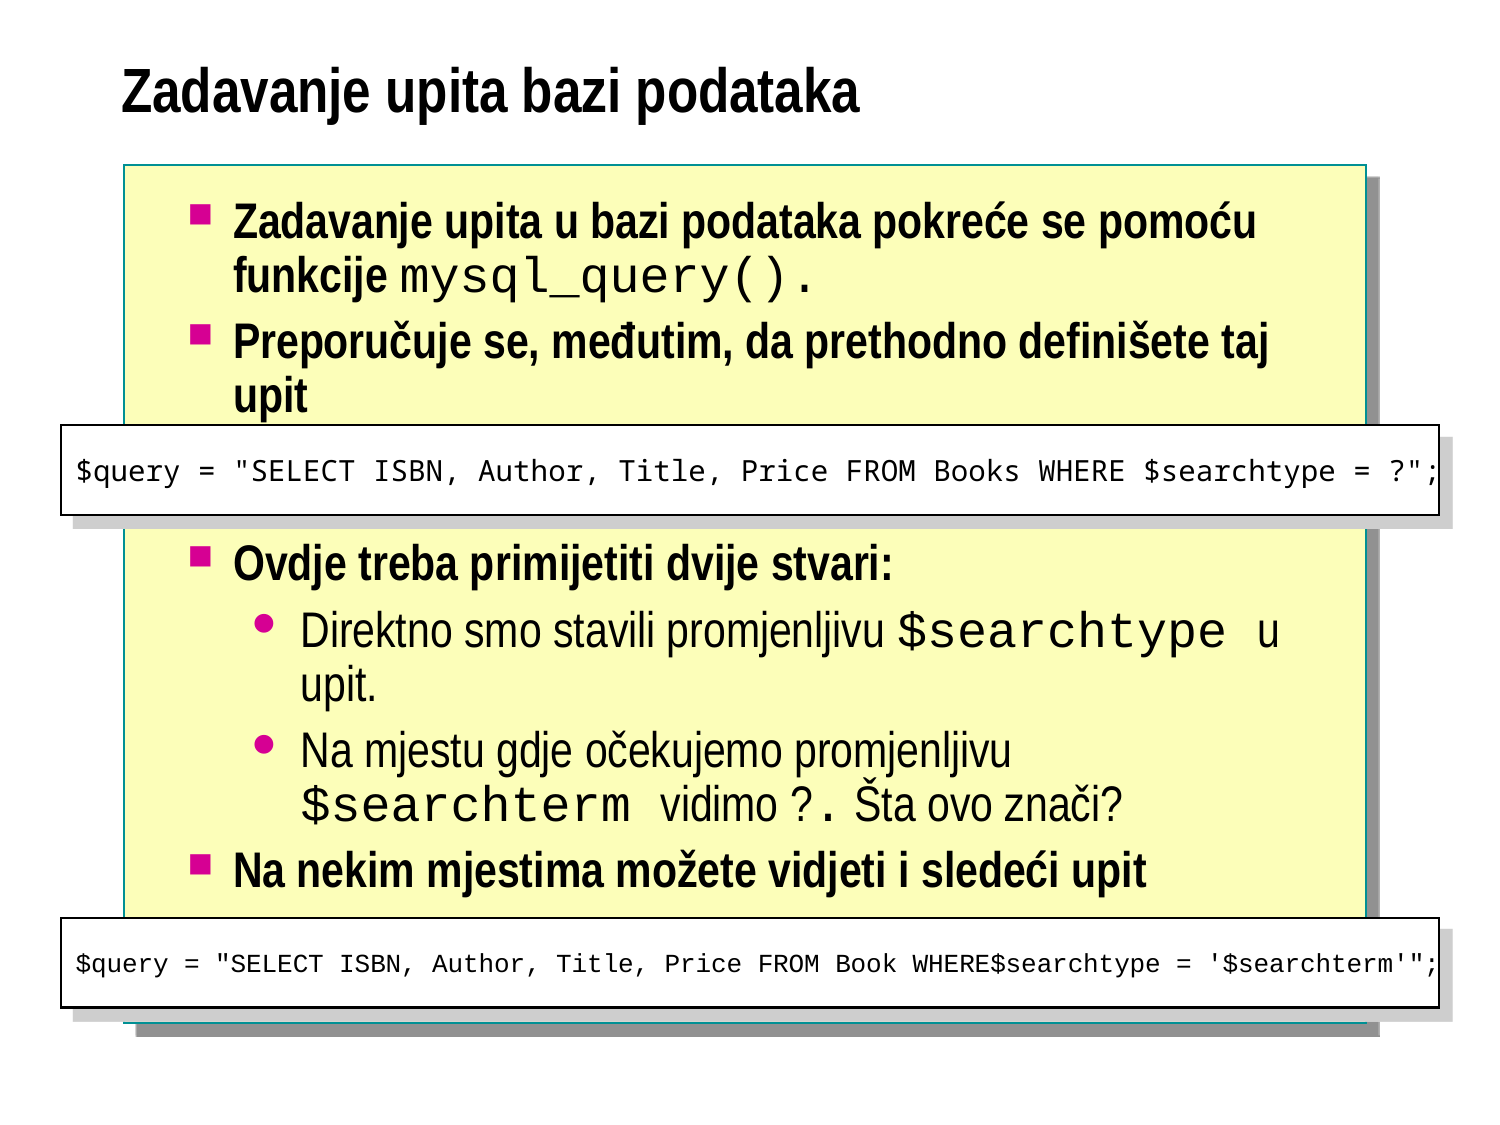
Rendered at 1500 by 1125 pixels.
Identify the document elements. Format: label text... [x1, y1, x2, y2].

title Zadavanje upita bazi podataka [106, 25, 1450, 164]
list Zadavanje upita u bazi podataka pokreće se pomoću funkcije mysql_query(). Preporučuje se, međutim, da prethodno definišete taj upit Ovdje treba primijetiti dvije stvari: Direktno smo stavili promjenljivu $searchtype u upit. Na mjestu gdje očekujemo promjenljivu $searchterm vidimo ?. Šta ovo znači? Na nekim mjestima možete vidjeti i sledeći upit [172, 187, 1353, 424]
text_box $query = "SELECT ISBN, Author, Title, Price FROM Books WHERE $searchtype = ?"; [60, 424, 1439, 515]
list Zadavanje upita u bazi podataka pokreće se pomoću funkcije mysql_query(). Preporučuje se, međutim, da prethodno definišete taj upit Ovdje treba primijetiti dvije stvari: Direktno smo stavili promjenljivu $searchtype u upit. Na mjestu gdje očekujemo promjenljivu $searchterm vidimo ?. Šta ovo znači? Na nekim mjestima možete vidjeti i sledeći upit [172, 528, 1353, 917]
text_box $query = "SELECT ISBN, Author, Title, Price FROM Book WHERE$searchtype = '$searchterm'"; [60, 917, 1439, 1008]
